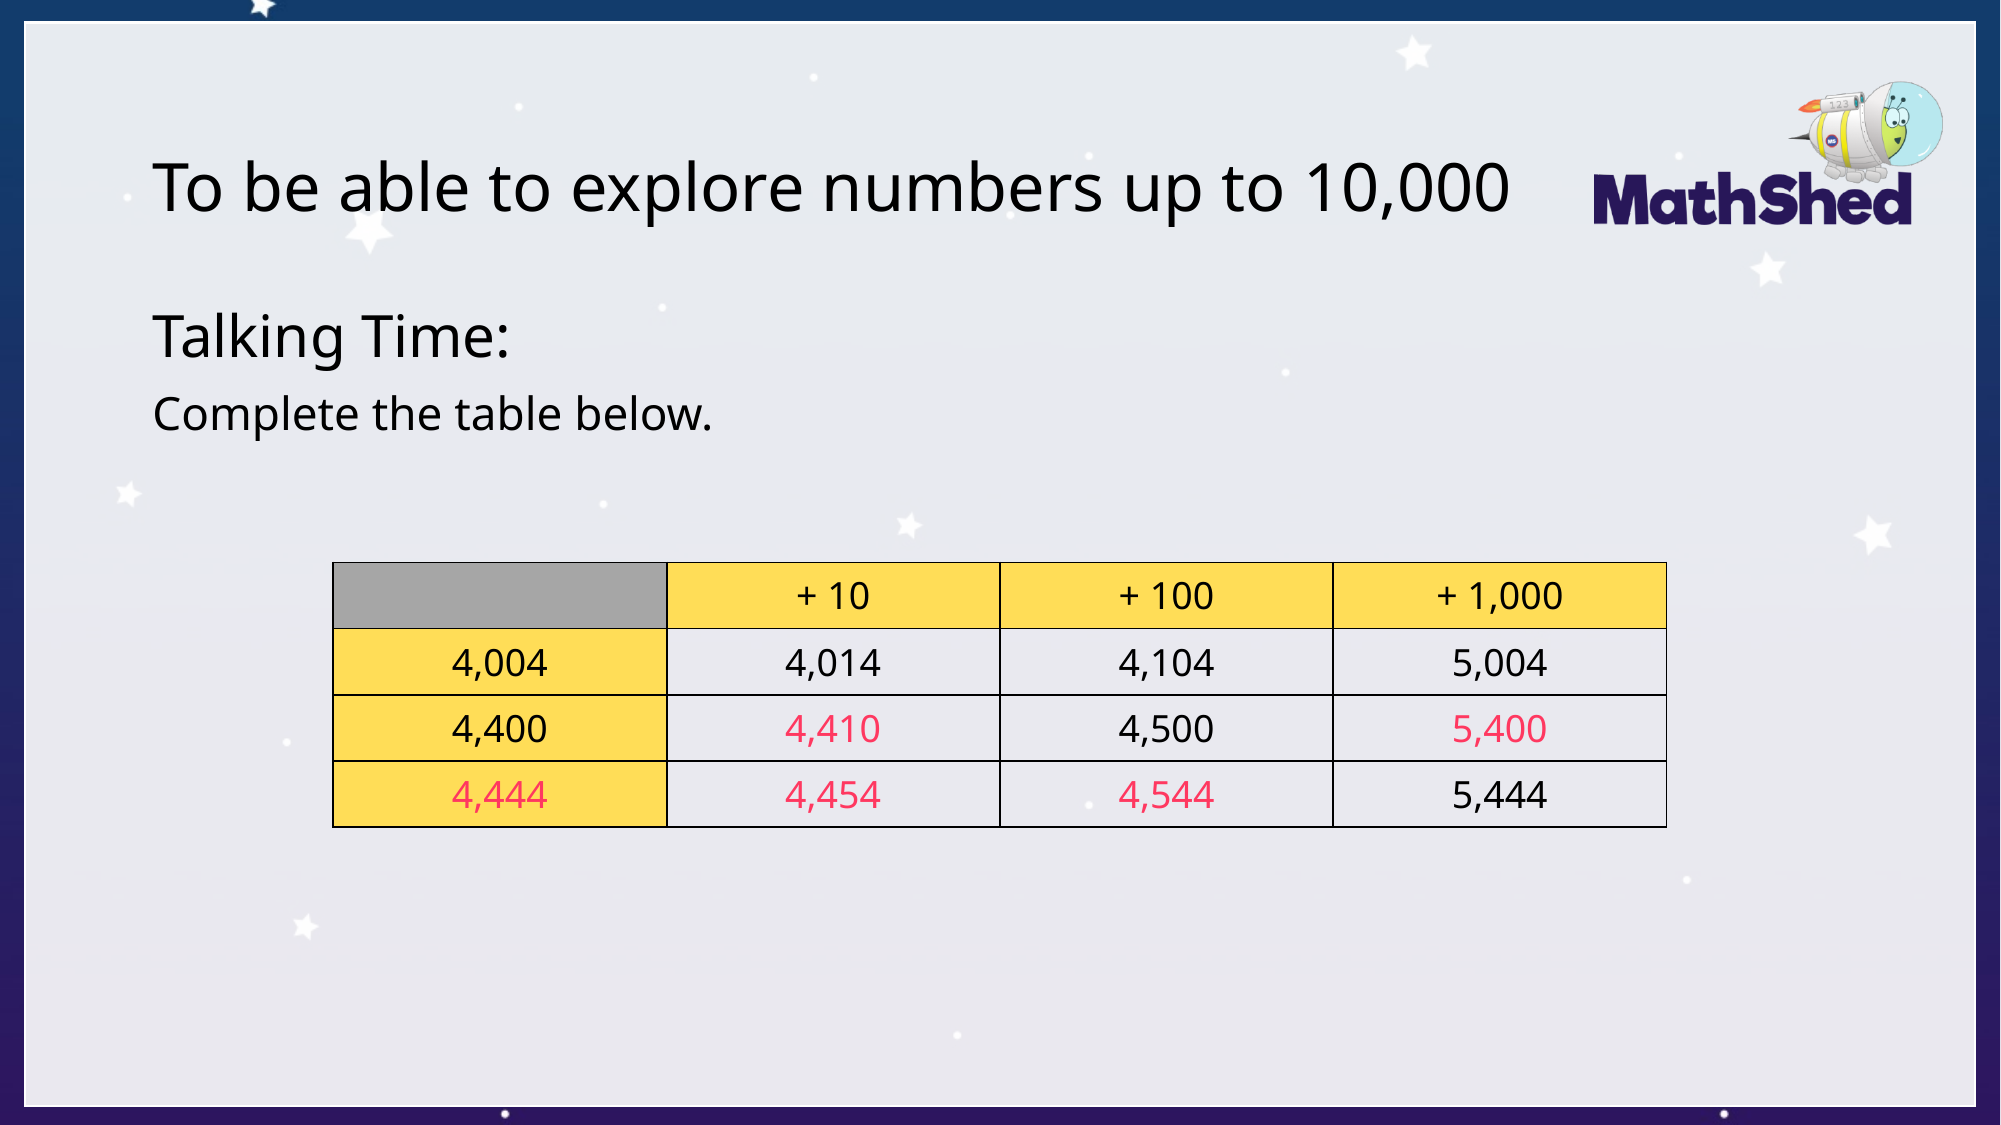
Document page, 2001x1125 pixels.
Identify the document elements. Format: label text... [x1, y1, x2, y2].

title To be able to explore numbers up to 10,000 [137, 81, 1578, 299]
table_cell 5,400 [1334, 696, 1666, 760]
table_header [334, 563, 666, 628]
table_cell 4,410 [668, 696, 999, 760]
table_cell 4,014 [668, 629, 999, 694]
table_header + 100 [1001, 563, 1332, 628]
table_cell 4,454 [668, 762, 999, 826]
table_cell 4,400 [334, 696, 666, 760]
table_cell 4,500 [1001, 696, 1332, 760]
table_header + 1,000 [1334, 563, 1666, 628]
list Talking Time: Complete the table below. [137, 299, 1863, 1014]
table_cell 4,004 [334, 629, 666, 694]
picture [0, 0, 2001, 1125]
table_header + 10 [668, 563, 999, 628]
table_cell 4,444 [334, 762, 666, 826]
table_cell 4,544 [1001, 762, 1332, 826]
table_cell 5,444 [1334, 762, 1666, 826]
table_cell 4,104 [1001, 629, 1332, 694]
table_cell 5,004 [1334, 629, 1666, 694]
